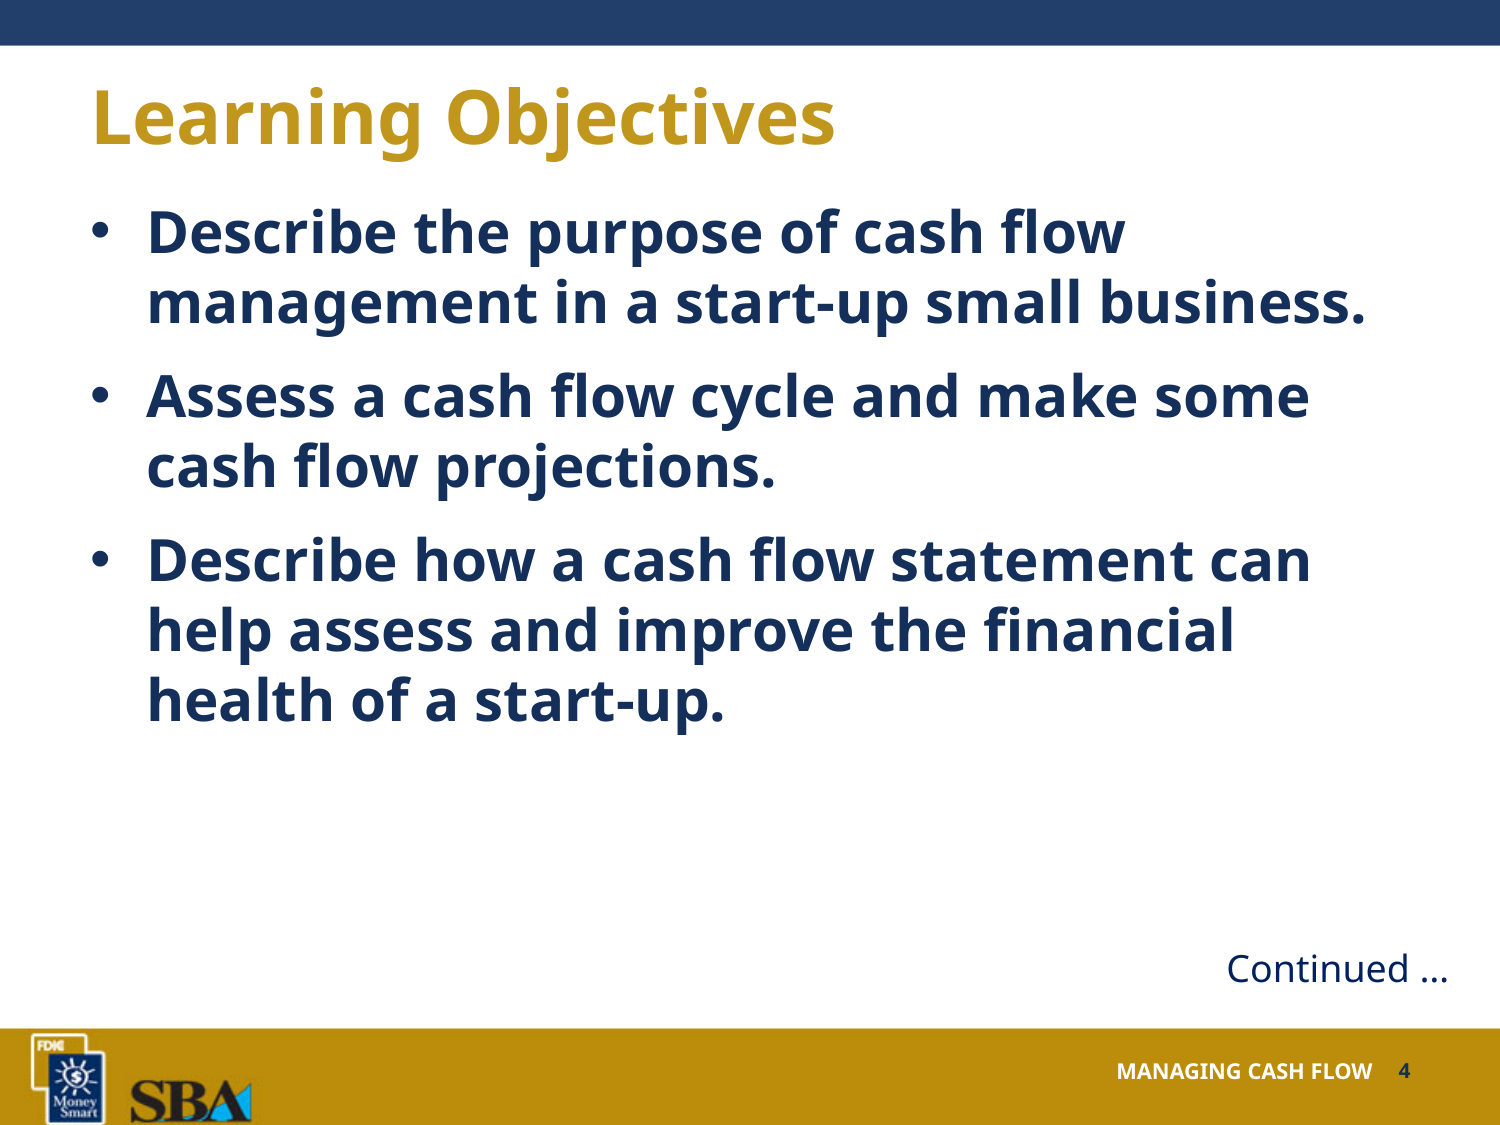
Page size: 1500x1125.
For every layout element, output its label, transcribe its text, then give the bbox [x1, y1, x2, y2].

list Describe the purpose of cash flow management in a start-up small business. Assess a cash flow cycle and make some cash flow projections. Describe how a cash flow statement can help assess and improve the financial health of a start-up. [74, 187, 1426, 961]
title Learning Objectives [74, 62, 1426, 163]
text_box Continued … [1211, 937, 1465, 998]
picture [0, 0, 1500, 1125]
